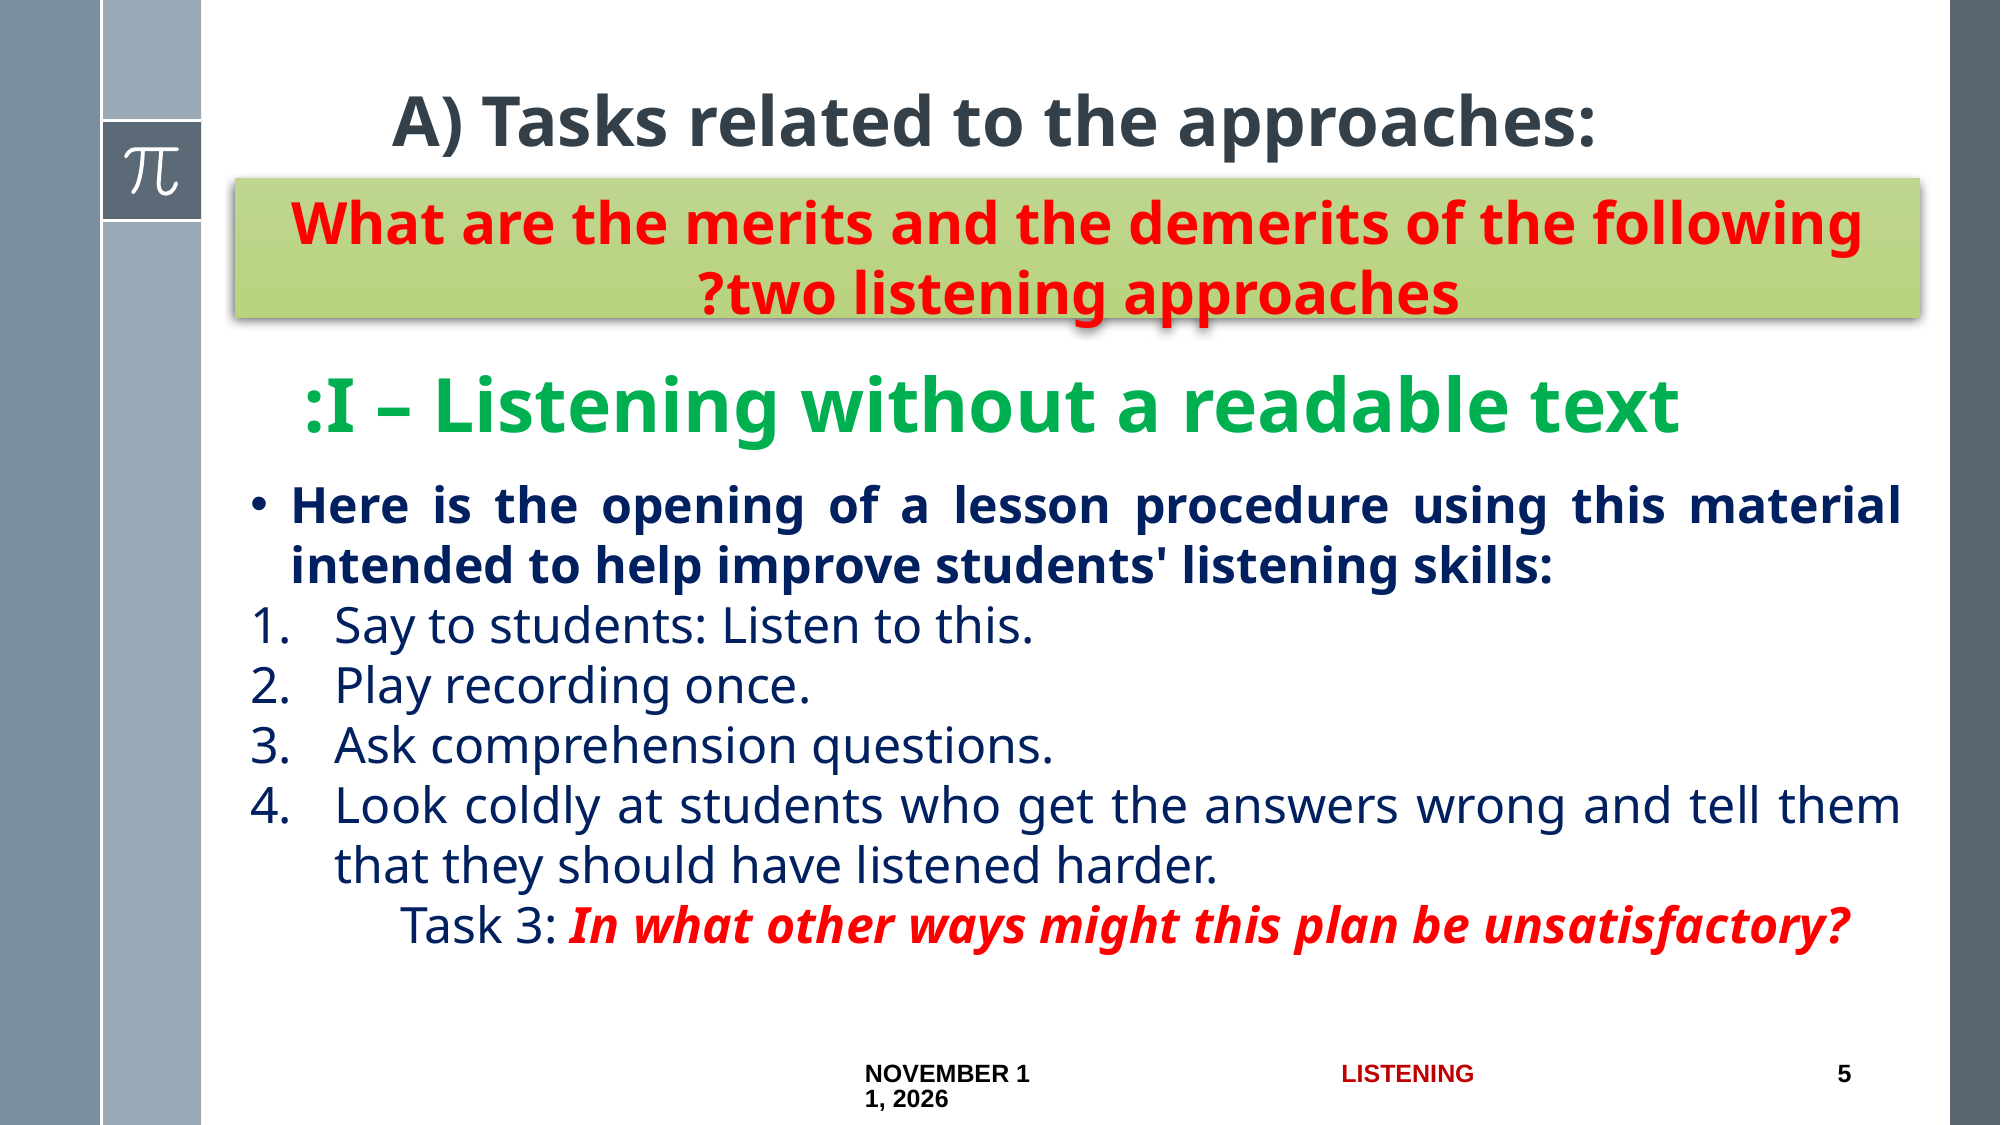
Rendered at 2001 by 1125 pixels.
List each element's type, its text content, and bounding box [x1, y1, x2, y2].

text_box I – Listening without a readable text: [287, 350, 1750, 445]
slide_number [849, 1042, 1050, 1103]
list Here is the opening of a lesson procedure using this material intended to help improve students' listening skills: Say to students: Listen to this. Play recording once. Ask comprehension questions. Look coldly at students who get the answers wrong and tell them that they should have listened harder. Task 3: In what other ways might this plan be unsatisfactory? [235, 465, 1919, 1019]
text_box What are the merits and the demerits of the following two listening approaches? [235, 178, 1920, 318]
footer Listening [1082, 1042, 1735, 1103]
slide_number 5 [1766, 1042, 1867, 1103]
title A) Tasks related to the approaches: [378, 30, 1840, 170]
